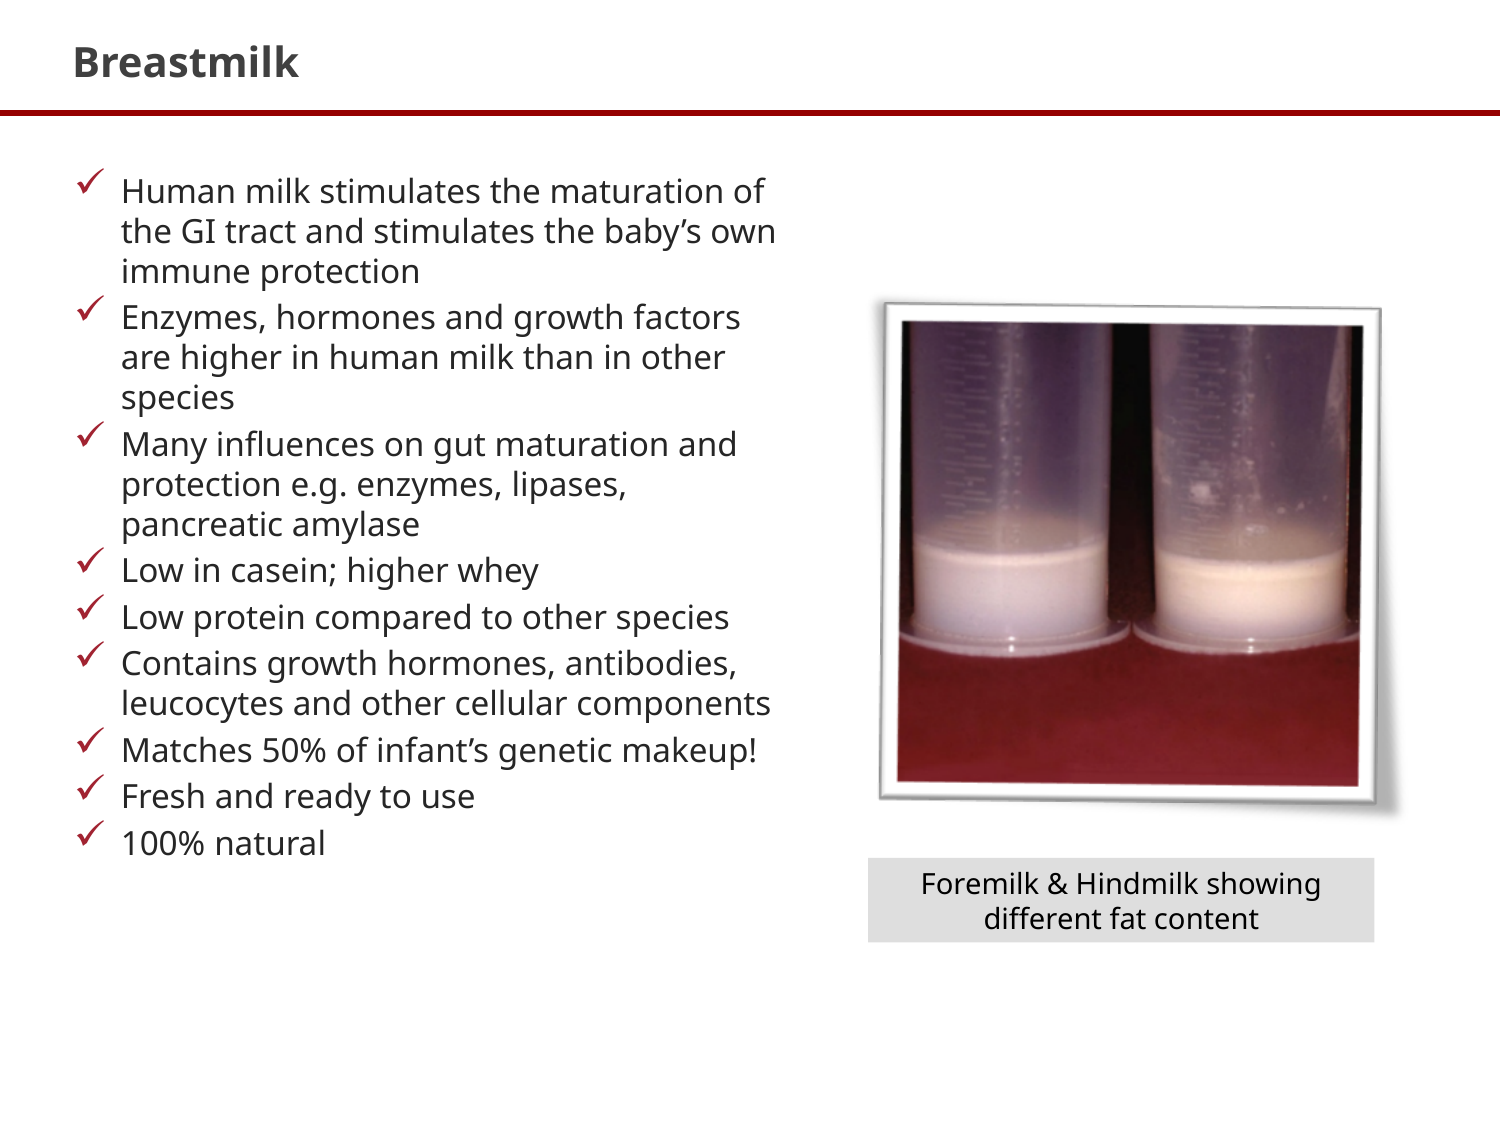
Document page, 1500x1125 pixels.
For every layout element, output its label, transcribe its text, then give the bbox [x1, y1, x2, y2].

text_box Foremilk & Hindmilk showing different fat content [868, 866, 1375, 943]
picture [828, 256, 1445, 858]
title Breastmilk [57, 23, 1408, 99]
list Human milk stimulates the maturation of the GI tract and stimulates the baby’s own immune protection Enzymes, hormones and growth factors are higher in human milk than in other species Many influences on gut maturation and protection e.g. enzymes, lipases, pancreatic amylase Low in casein; higher whey Low protein compared to other species Contains growth hormones, antibodies, leucocytes and other cellular components Matches 50% of infant’s genetic makeup! Fresh and ready to use 100% natural [58, 162, 810, 1036]
